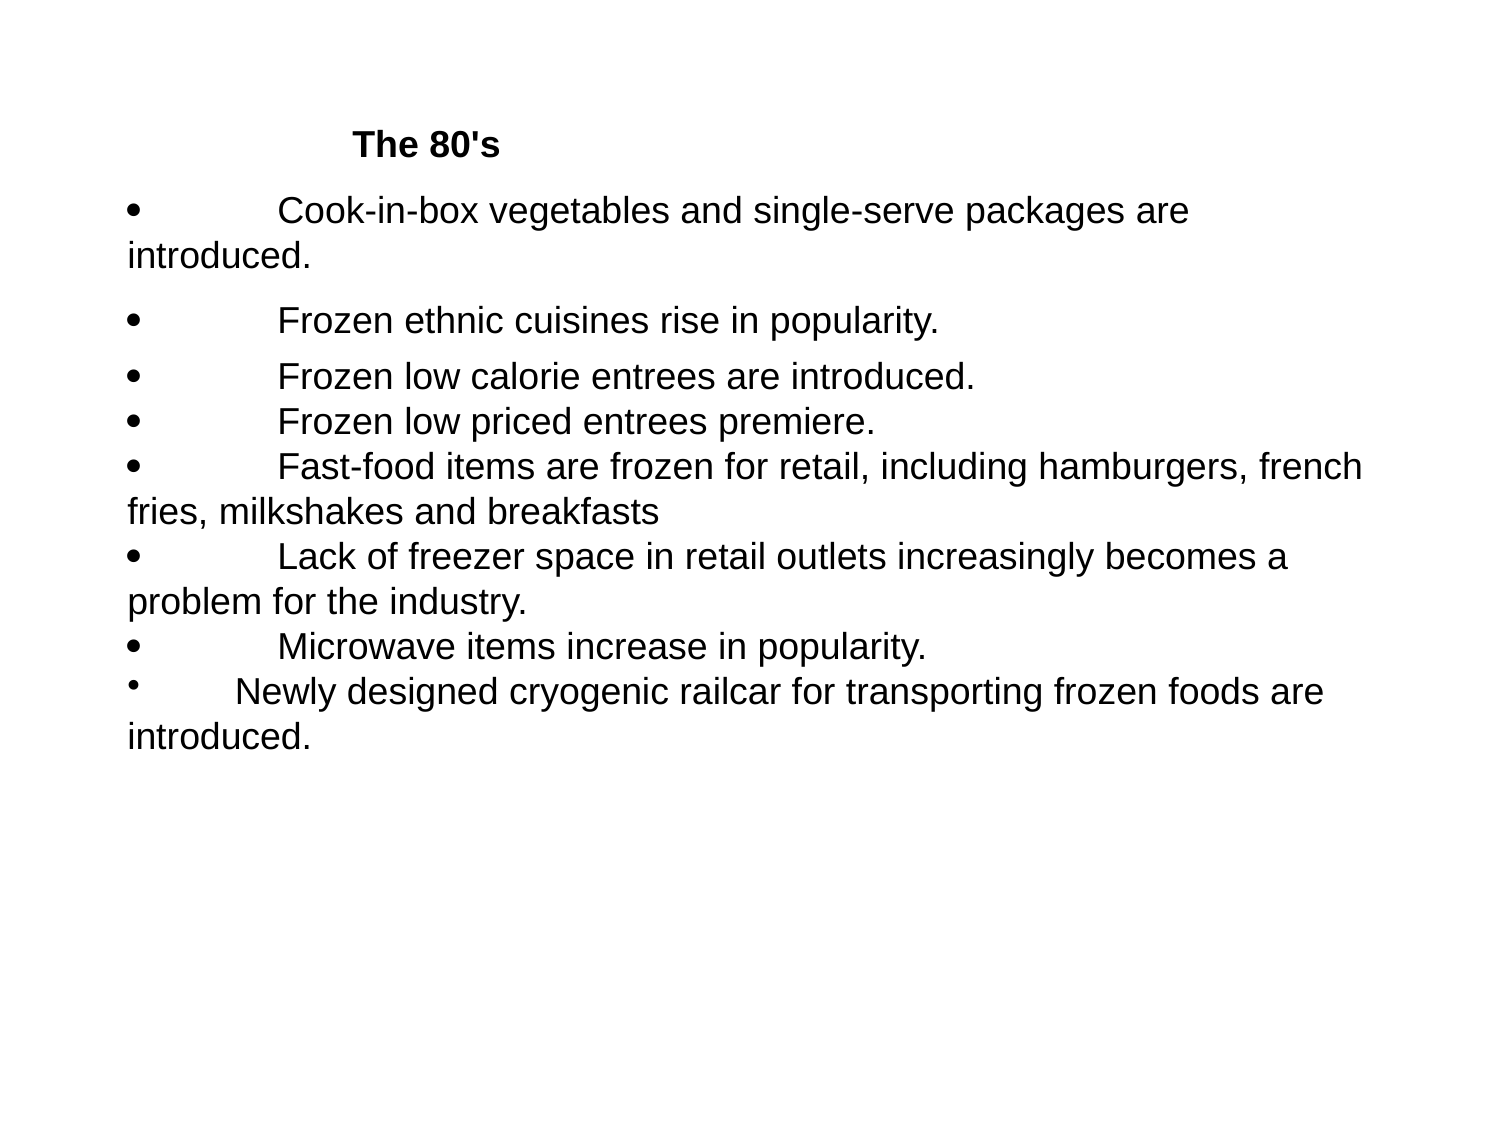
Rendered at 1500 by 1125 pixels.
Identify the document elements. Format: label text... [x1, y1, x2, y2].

text_box The 80's  Cook-in-box vegetables and single-serve packages are introduced.  Frozen ethnic cuisines rise in popularity.  Frozen low calorie entrees are introduced.  Frozen low priced entrees premiere.  Fast-food items are frozen for retail, including hamburgers, french fries, milkshakes and breakfasts  Lack of freezer space in retail outlets increasingly becomes a problem for the industry.  Microwave items increase in popularity. Newly designed cryogenic railcar for transporting frozen foods are introduced. [112, 112, 1388, 765]
